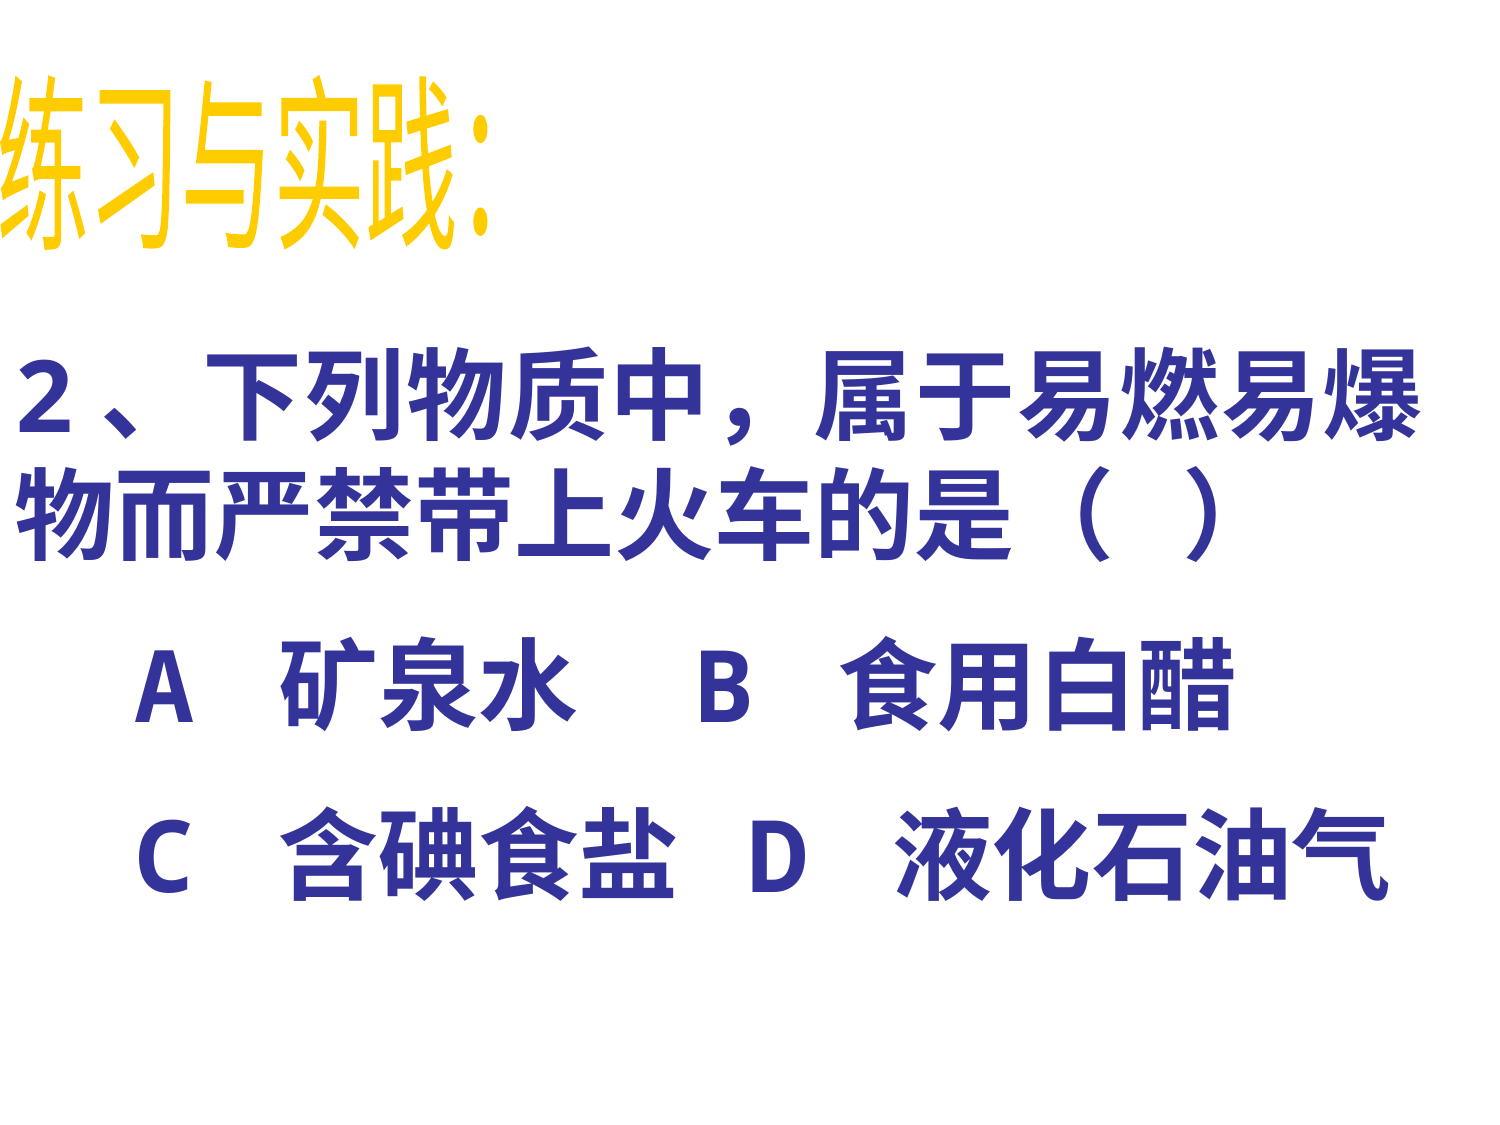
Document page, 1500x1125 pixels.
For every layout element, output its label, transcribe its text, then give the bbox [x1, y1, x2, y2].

text_box 2、下列物质中，属于易燃易爆物而严禁带上火车的是（ ） A 矿泉水 B 食用白醋 C 含碘食盐 D 液化石油气 [0, 324, 1438, 920]
